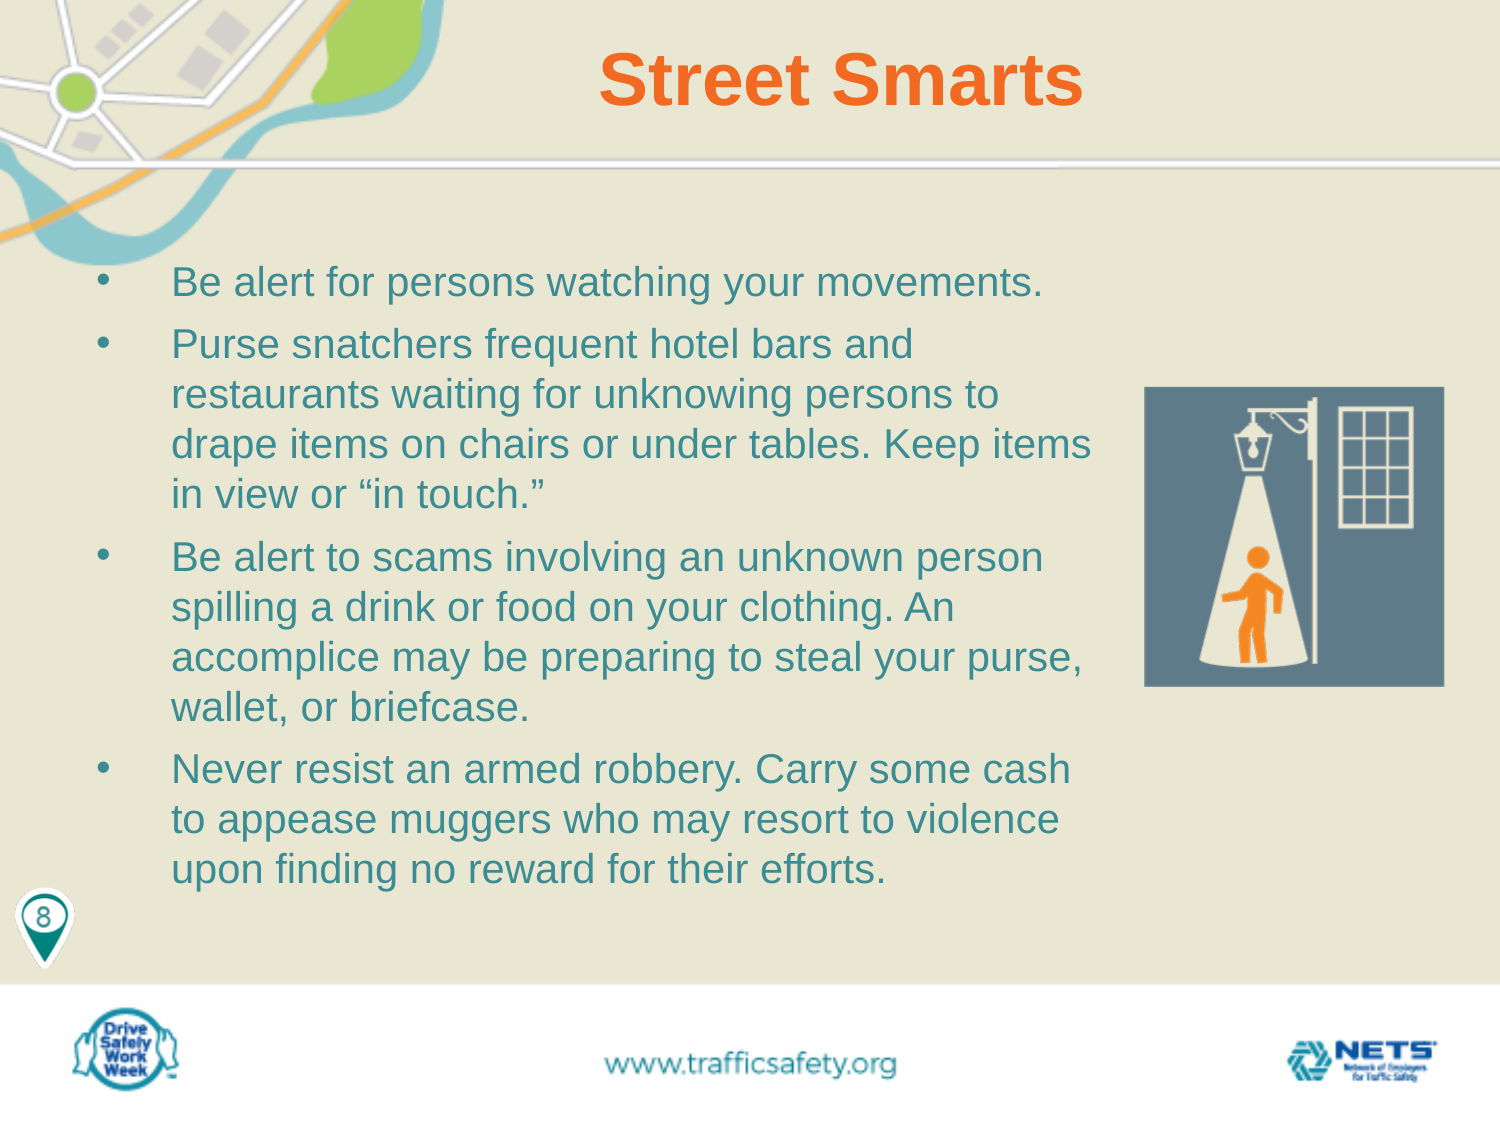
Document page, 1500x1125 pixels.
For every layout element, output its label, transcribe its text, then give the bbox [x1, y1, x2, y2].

title Street Smarts [0, 0, 1094, 151]
list Be alert for persons watching your movements. Purse snatchers frequent hotel bars and restaurants waiting for unknowing persons to drape items on chairs or under tables. Keep items in view or “in touch.” Be alert to scams involving an unknown person spilling a drink or food on your clothing. An accomplice may be preparing to steal your purse, wallet, or briefcase. Never resist an armed robbery. Carry some cash to appease muggers who may resort to violence upon finding no reward for their efforts. [87, 246, 1118, 904]
picture [0, 0, 1500, 1125]
